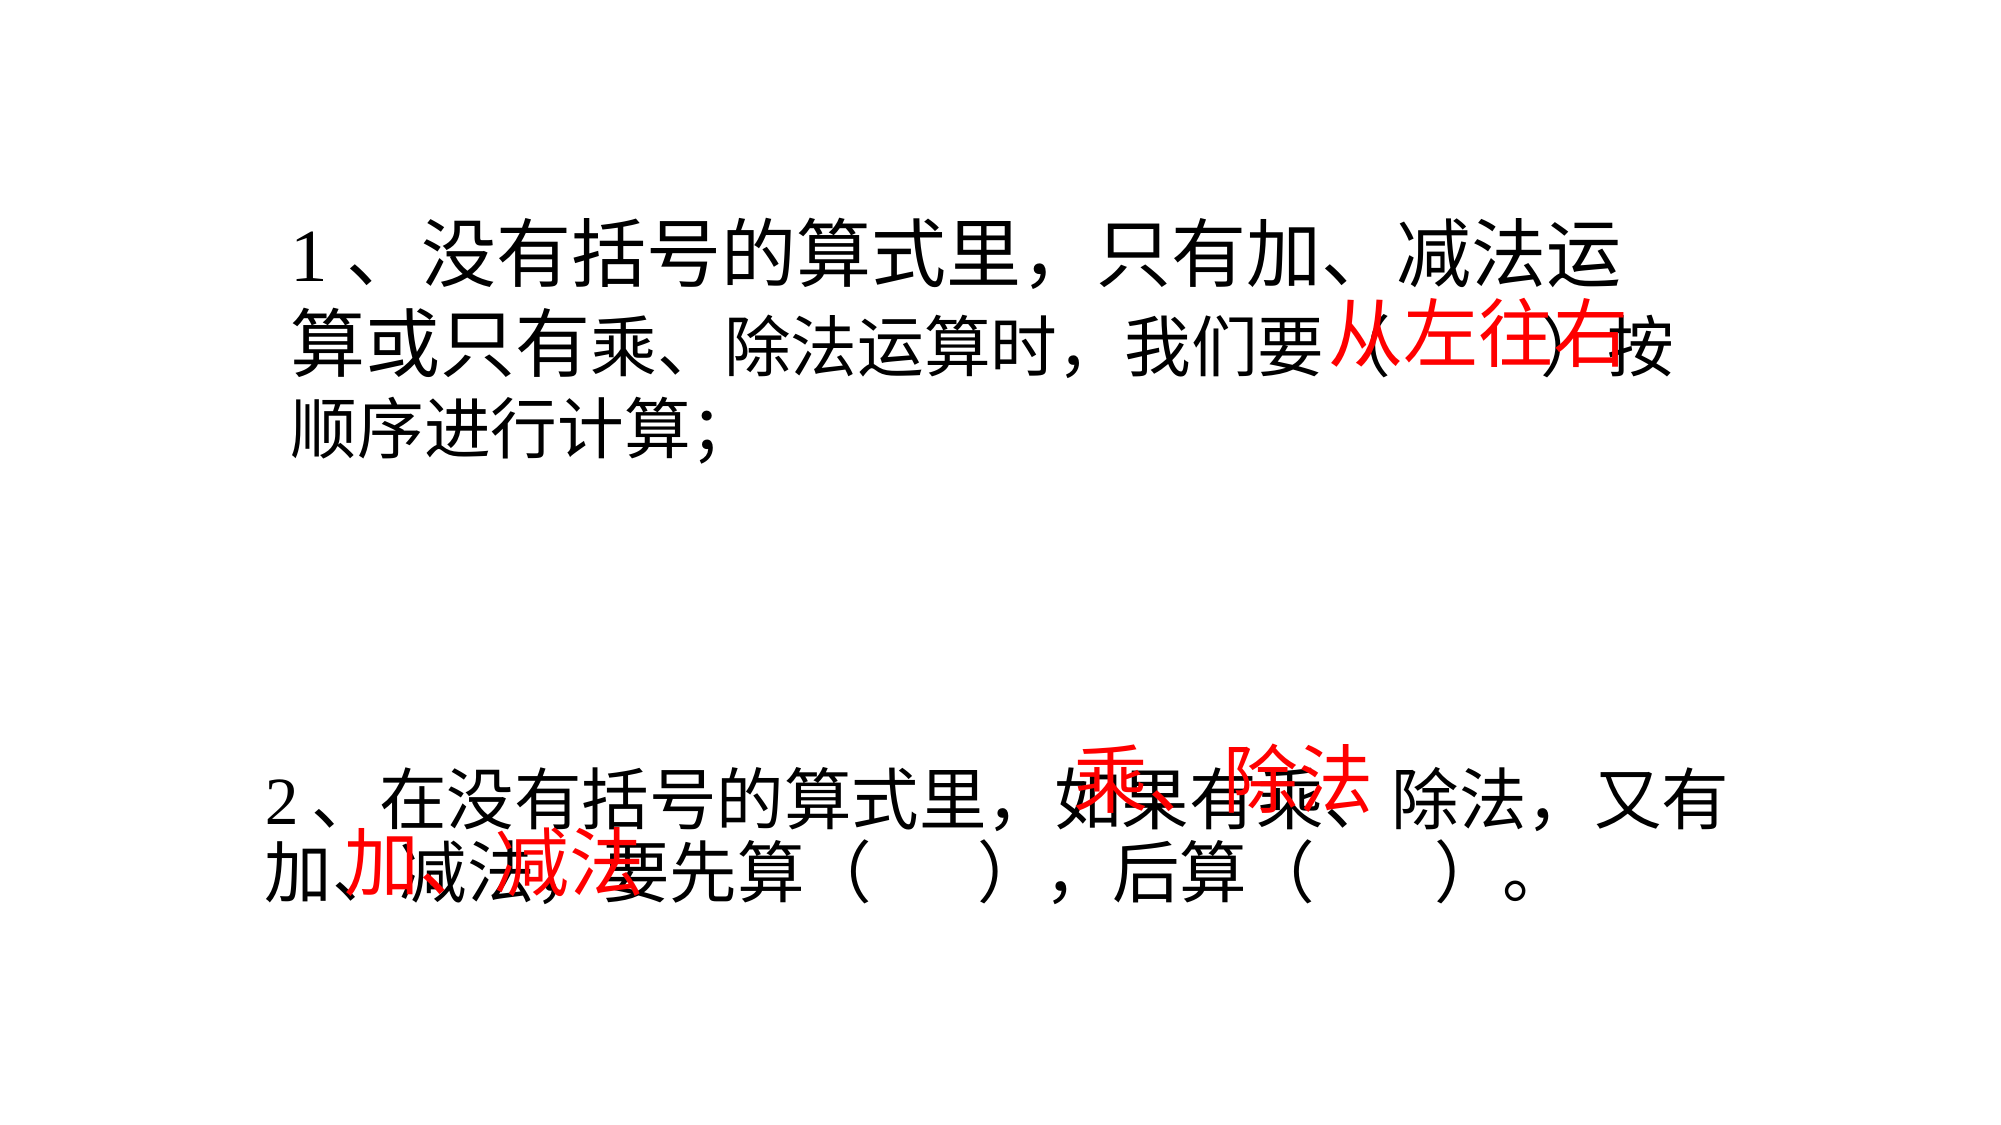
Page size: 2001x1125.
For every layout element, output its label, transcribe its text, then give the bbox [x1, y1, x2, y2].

text_box 1、没有括号的算式里，只有加、减法运算或只有乘、除法运算时，我们要（ ）按顺序进行计算； [275, 199, 1711, 474]
text_box [275, 199, 1776, 591]
title 2、在没有括号的算式里，如果有乘、除法，又有加、减法，要先算（ ），后算（ ）。 [249, 609, 1750, 1001]
text_box 从左往右 [1313, 279, 1674, 384]
text_box 加、减法 [330, 808, 695, 914]
text_box 乘、除法 [1058, 724, 1423, 830]
